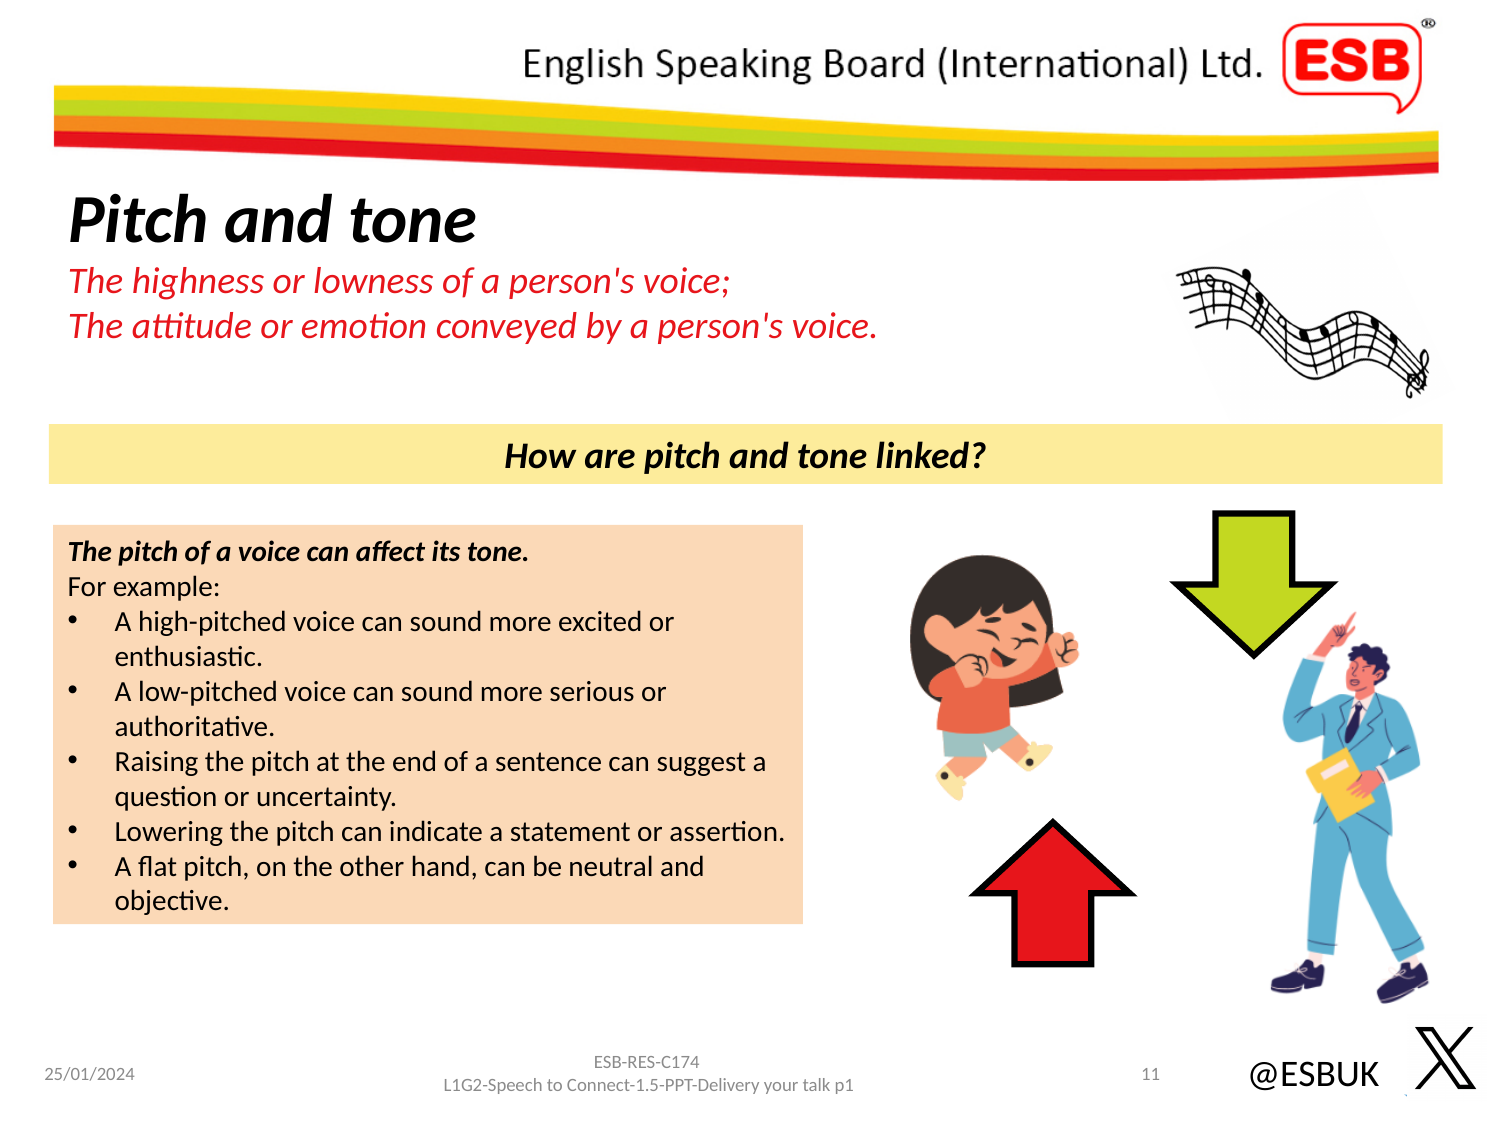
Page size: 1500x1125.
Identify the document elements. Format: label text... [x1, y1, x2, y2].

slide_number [29, 1042, 367, 1103]
picture [0, 0, 1500, 447]
text_box [973, 820, 1133, 966]
slide_number 11 [930, 1042, 1176, 1103]
title Pitch and tone [53, 160, 1347, 279]
footer ESB-RES-C174 L1G2-Speech to Connect-1.5-PPT-Delivery your talk p1 [395, 1042, 902, 1103]
picture [1246, 594, 1443, 1012]
text_box The highness or lowness of a person's voice; The attitude or emotion conveyed by a person's voice. [53, 248, 926, 354]
text_box The pitch of a voice can affect its tone. For example: A high-pitched voice can sound more excited or enthusiastic. A low-pitched voice can sound more serious or authoritative. Raising the pitch at the end of a sentence can suggest a question or uncertainty. Lowering the pitch can indicate a statement or assertion. A flat pitch, on the other hand, can be neutral and objective. [53, 524, 803, 925]
text_box How are pitch and tone linked? [48, 424, 1443, 484]
picture [901, 520, 1099, 808]
picture [1404, 1014, 1487, 1102]
text_box [1174, 512, 1334, 650]
